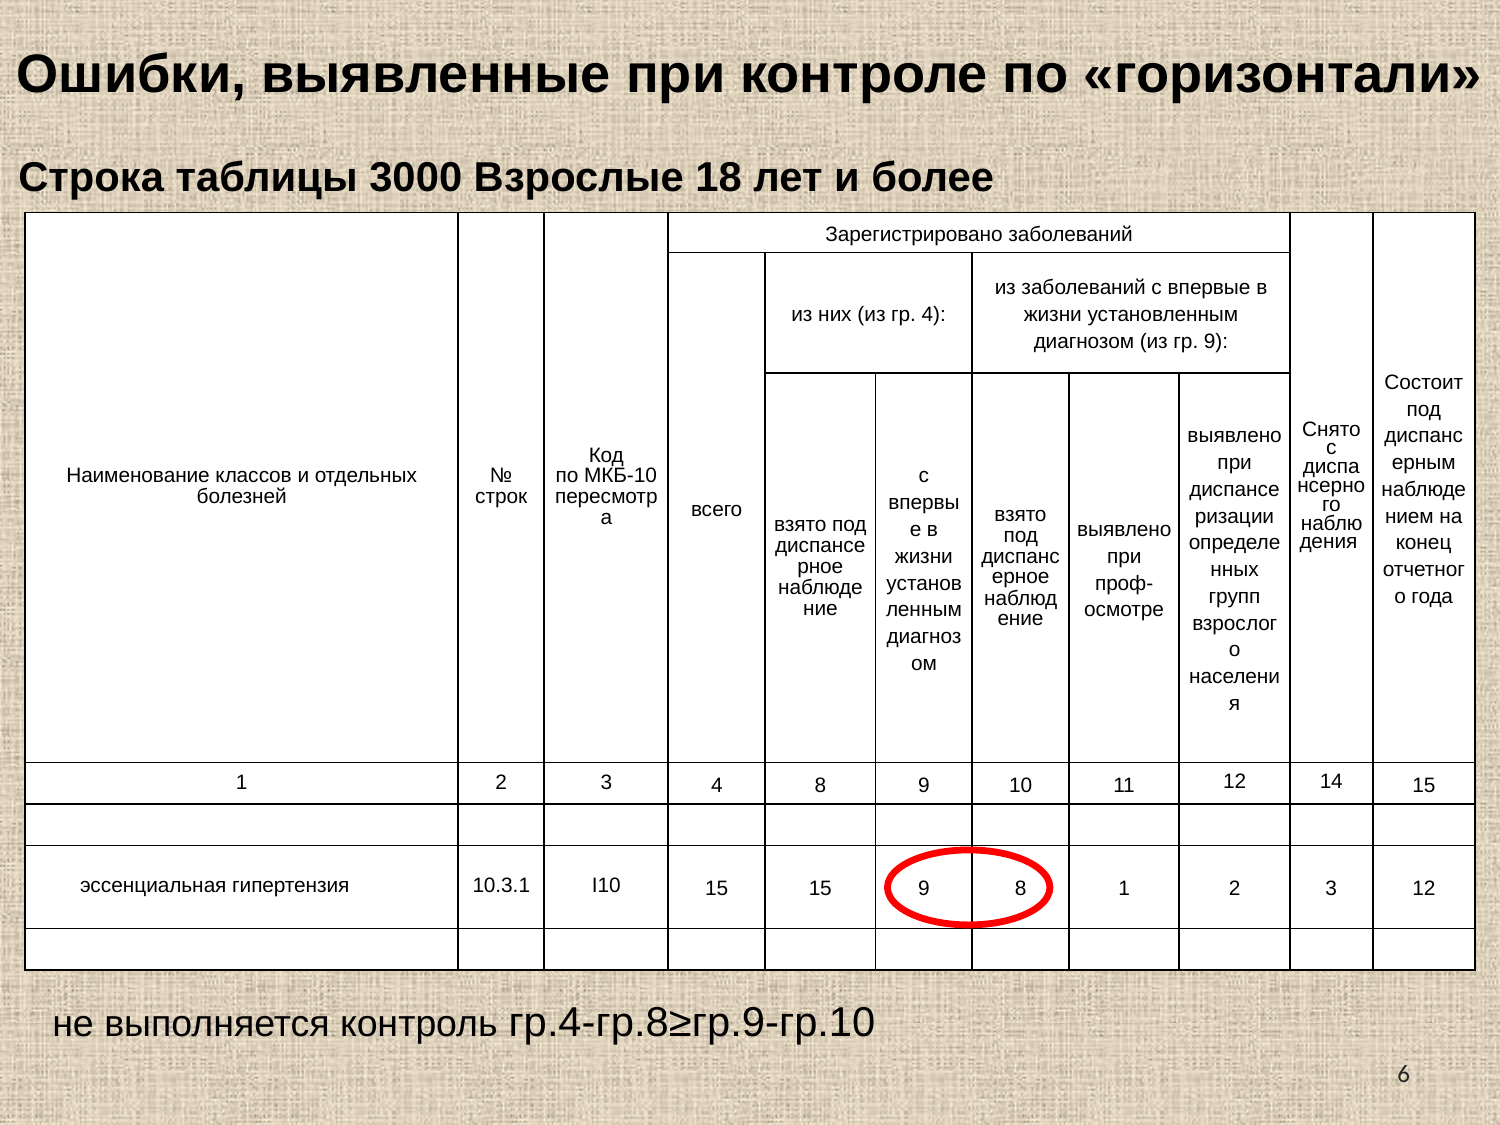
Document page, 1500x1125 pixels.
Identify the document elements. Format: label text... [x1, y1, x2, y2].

table_cell всего [669, 253, 764, 762]
table_cell 1 [1070, 846, 1178, 928]
table_cell 12 [1374, 846, 1474, 928]
table_cell [545, 805, 667, 845]
table_header Состоит под диспансерным наблюдением на конец отчетного года [1374, 213, 1474, 762]
table_cell взято под диспансерное наблюдение [973, 374, 1068, 762]
table_cell 10 [973, 763, 1068, 803]
table_cell 15 [1374, 763, 1474, 803]
table_header Снято с диспансерного наблюдения [1291, 213, 1372, 762]
table_cell [459, 805, 543, 845]
table_cell 4 [669, 763, 764, 803]
table_cell I10 [545, 846, 667, 928]
table_cell 9 [876, 846, 971, 928]
table_cell 3 [545, 763, 667, 803]
table_cell 15 [669, 846, 764, 928]
table_cell [1291, 929, 1372, 969]
table_cell 8 [766, 763, 875, 803]
table_header Зарегистрировано заболеваний [669, 213, 1289, 252]
table_cell 15 [766, 846, 875, 928]
table_cell 1 [26, 763, 457, 803]
slide_number 6 [1074, 1042, 1425, 1103]
table_cell 12 [1180, 763, 1289, 803]
table_cell взято под диспансерное наблюдение [766, 374, 875, 762]
table_cell с впервые в жизни установленным диагнозом [876, 374, 971, 762]
table_cell [973, 805, 1068, 845]
table_header Наименование классов и отдельных болезней [26, 213, 457, 762]
table_cell 10.3.1 [459, 846, 543, 928]
table_cell 14 [1291, 763, 1372, 803]
table_cell [876, 805, 971, 845]
table_cell 3 [1291, 846, 1372, 928]
table_cell 2 [1180, 846, 1289, 928]
table_cell [876, 929, 971, 969]
table_cell [1374, 805, 1474, 845]
table_cell [766, 805, 875, 845]
title Ошибки, выявленные при контроле по «горизонтали» [0, 0, 1500, 143]
table_cell 8 [973, 846, 1068, 928]
table_cell 2 [459, 763, 543, 803]
table_cell [1291, 805, 1372, 845]
table_cell из них (из гр. 4): [766, 253, 971, 372]
table_cell [766, 929, 875, 969]
table_cell эссенциальная гипертензия [26, 846, 457, 928]
table_cell [1374, 929, 1474, 969]
table_cell 11 [1070, 763, 1178, 803]
table_header № строк [459, 213, 543, 762]
table_cell [26, 805, 457, 845]
table_cell [973, 929, 1068, 969]
table_cell [669, 805, 764, 845]
table_cell выявлено при проф-осмотре [1070, 374, 1178, 762]
text_box не выполняется контроль гр.4-гр.8≥гр.9-гр.10 [37, 987, 1013, 1053]
table_cell [1180, 929, 1289, 969]
table_cell [545, 929, 667, 969]
table_cell [1070, 805, 1178, 845]
table_cell из заболеваний с впервые в жизни установленным диагнозом (из гр. 9): [973, 253, 1289, 372]
table_cell 9 [876, 763, 971, 803]
table_header Код по МКБ-10 пересмотра [545, 213, 667, 762]
table_cell [1180, 805, 1289, 845]
table_cell выявлено при диспансеризации определенных групп взрослого населения [1180, 374, 1289, 762]
table_cell [1070, 929, 1178, 969]
table_cell [669, 929, 764, 969]
table_cell [26, 929, 457, 969]
text_box Строка таблицы 3000 Взрослые 18 лет и более [3, 142, 1010, 208]
table_cell [459, 929, 543, 969]
picture [0, 143, 1500, 1125]
text_box [885, 847, 1053, 928]
